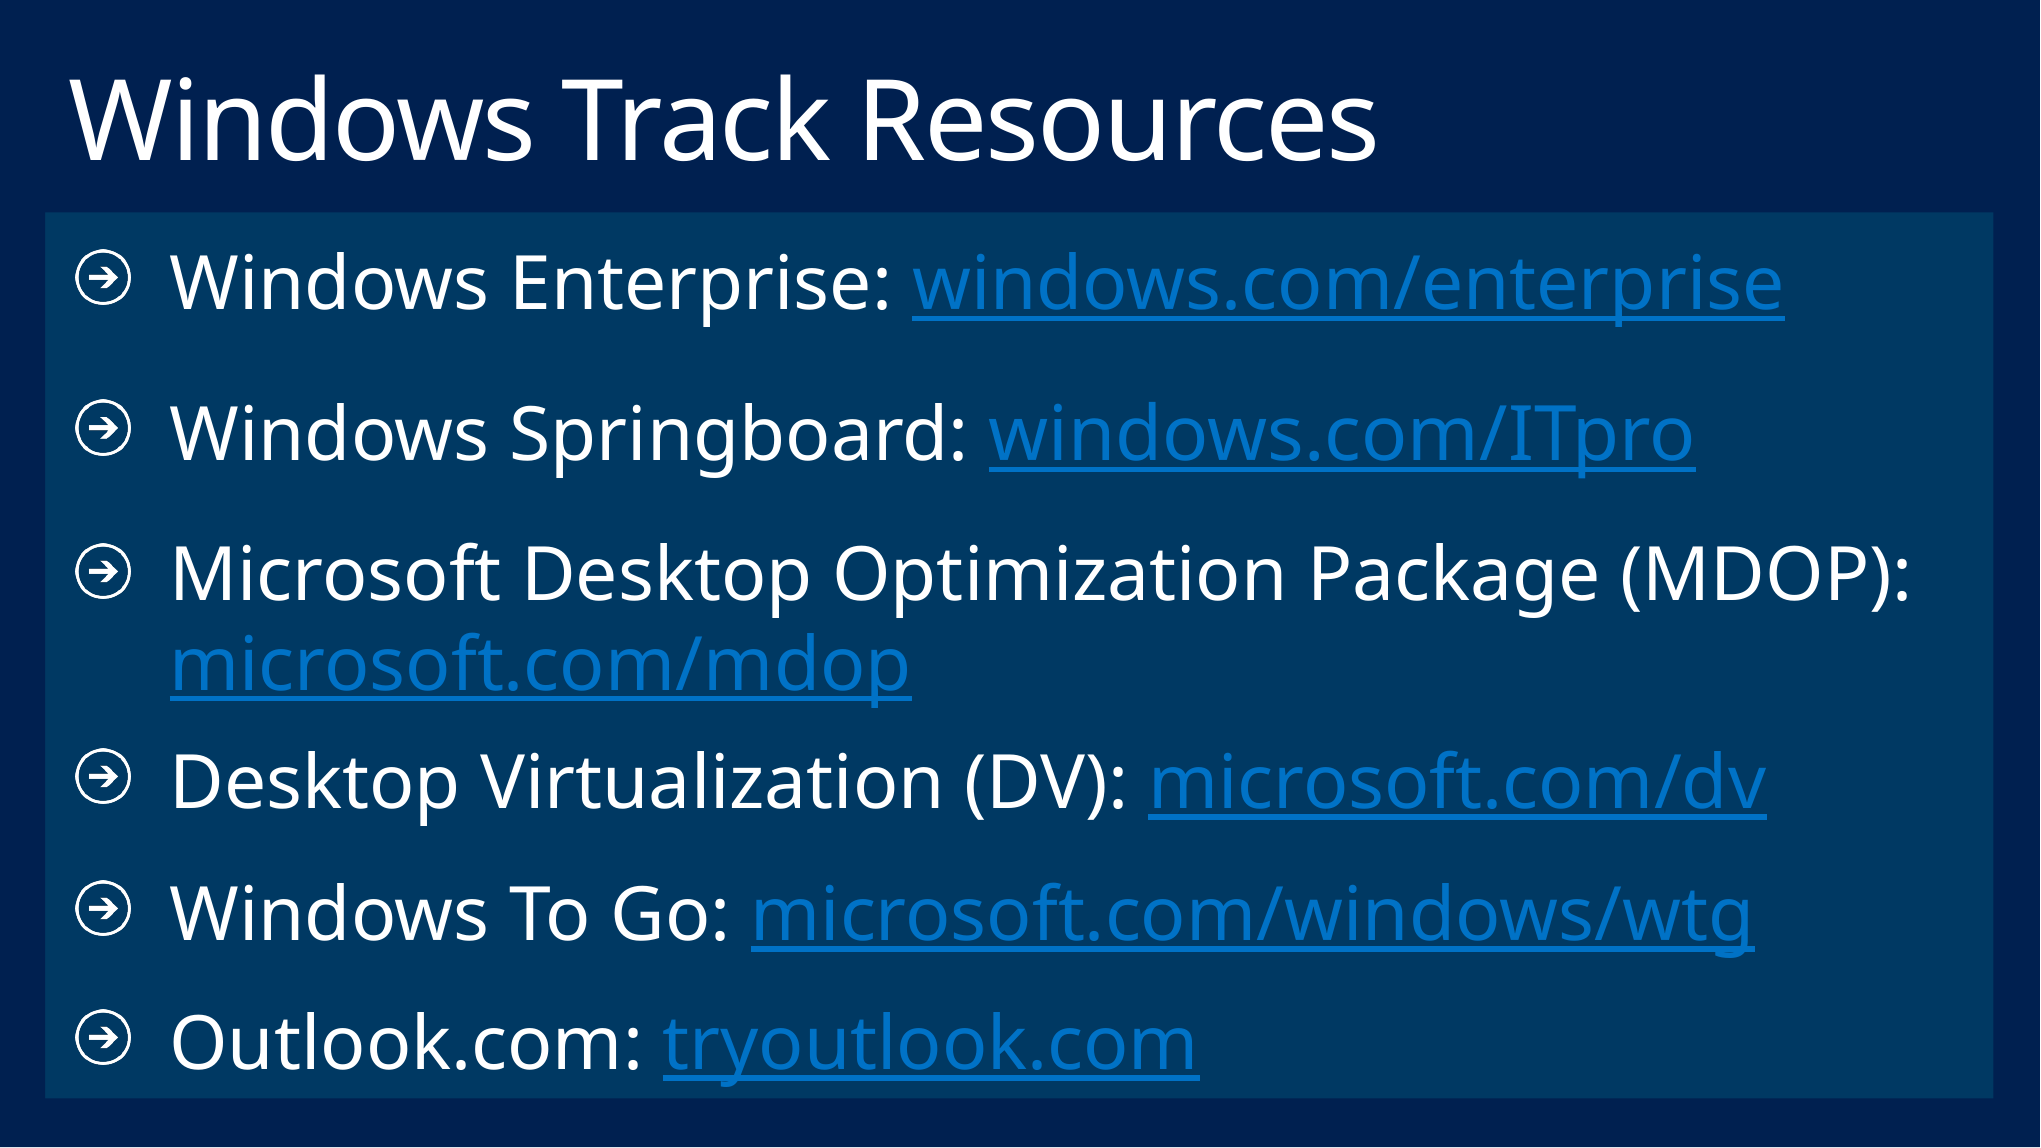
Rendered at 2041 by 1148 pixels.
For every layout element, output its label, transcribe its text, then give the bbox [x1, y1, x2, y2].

text_box Outlook.com: tryoutlook.com [61, 988, 1995, 1096]
picture [75, 1009, 131, 1065]
text_box Windows To Go: microsoft.com/windows/wtg [61, 859, 1995, 967]
picture [75, 748, 131, 804]
picture [75, 880, 131, 936]
text_box Windows Springboard: windows.com/ITpro [61, 378, 1995, 488]
text_box [46, 212, 1994, 1098]
text_box Desktop Virtualization (DV): microsoft.com/dv [61, 727, 1995, 835]
picture [75, 543, 131, 599]
text_box Windows Enterprise: windows.com/enterprise [61, 229, 1995, 336]
picture [75, 399, 131, 456]
picture [75, 249, 131, 305]
text_box Microsoft Desktop Optimization Package (MDOP): microsoft.com/mdop [61, 528, 1995, 727]
text_box [0, 0, 2041, 1148]
title Windows Track Resources [46, 48, 1996, 200]
